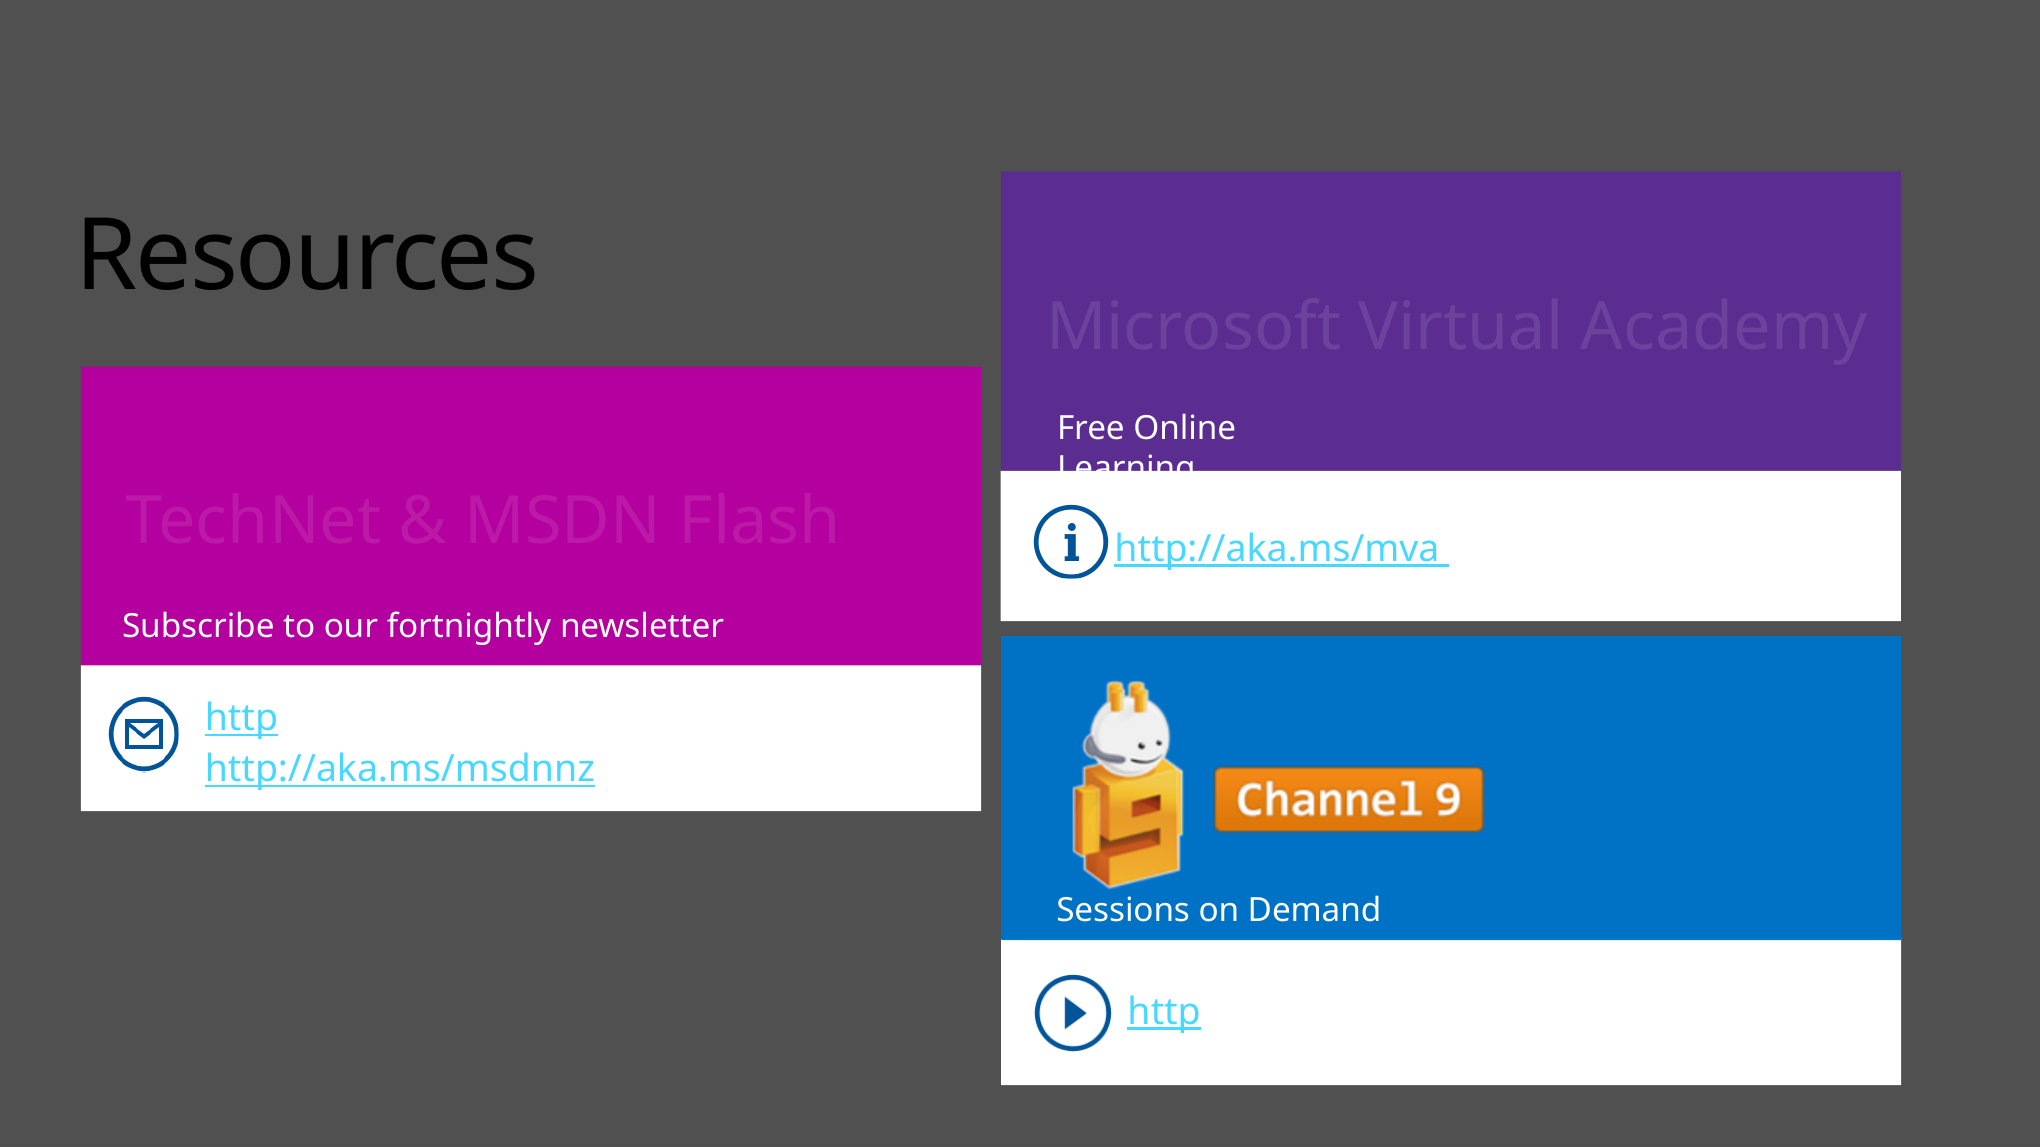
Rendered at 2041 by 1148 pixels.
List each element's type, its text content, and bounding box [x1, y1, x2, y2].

text_box Subscribe to our fortnightly newsletter [92, 597, 741, 652]
text_box http://aka.ms/ch9nz [1112, 979, 1901, 1046]
text_box Free Online Learning [1027, 398, 1380, 494]
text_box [1034, 974, 1112, 1052]
title Resources [51, 187, 685, 339]
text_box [107, 695, 180, 773]
text_box [80, 665, 982, 812]
text_box TechNet & MSDN Flash [80, 366, 982, 665]
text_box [1033, 504, 1109, 579]
text_box http://aka.ms/technetnz http://aka.ms/msdnnz [174, 685, 982, 803]
text_box http://aka.ms/mva [1084, 516, 1902, 582]
text_box [1000, 470, 1902, 622]
text_box [1000, 939, 1902, 1086]
text_box Microsoft Virtual Academy [1000, 171, 1902, 470]
picture [1000, 635, 1902, 939]
